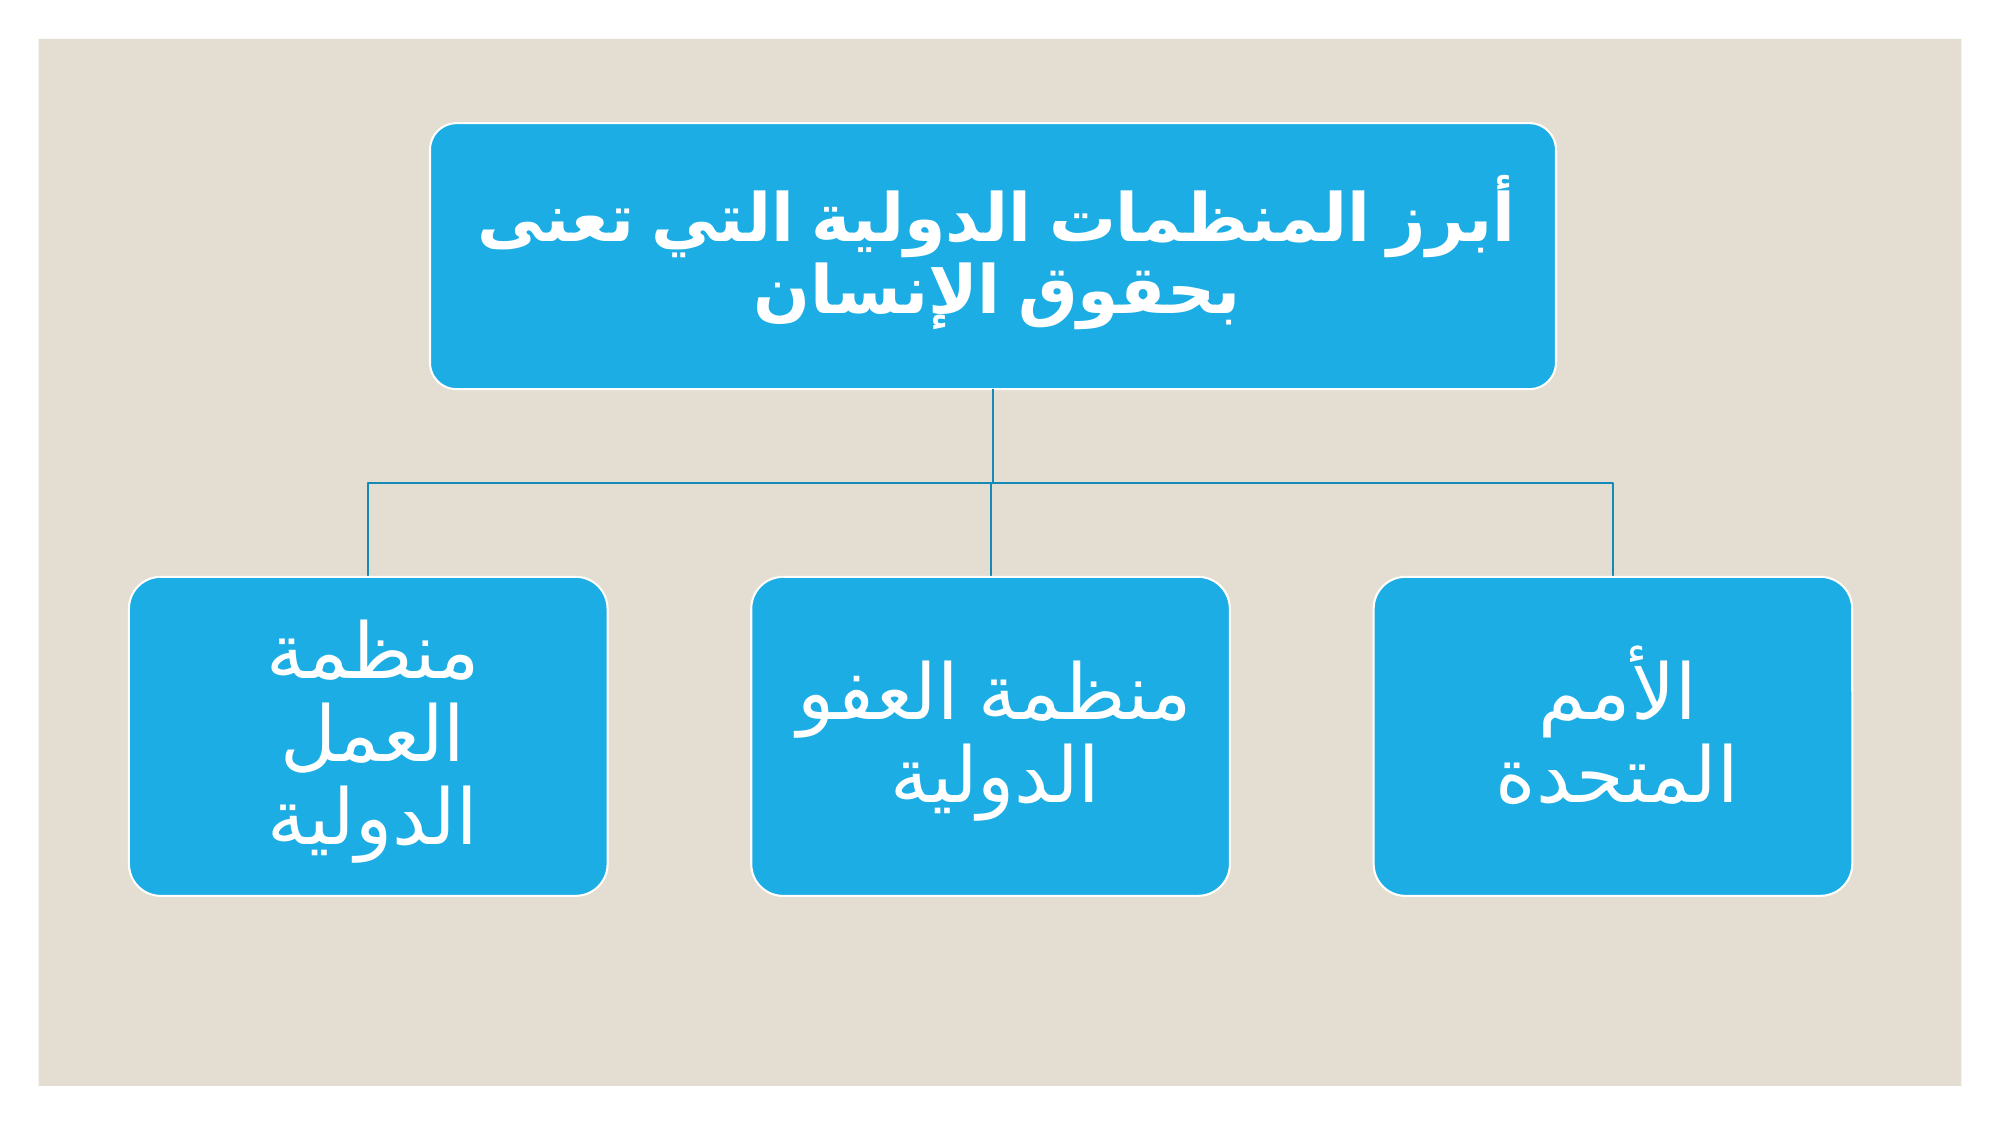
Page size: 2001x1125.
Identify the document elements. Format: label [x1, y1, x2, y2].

text_box [127, 123, 1854, 956]
